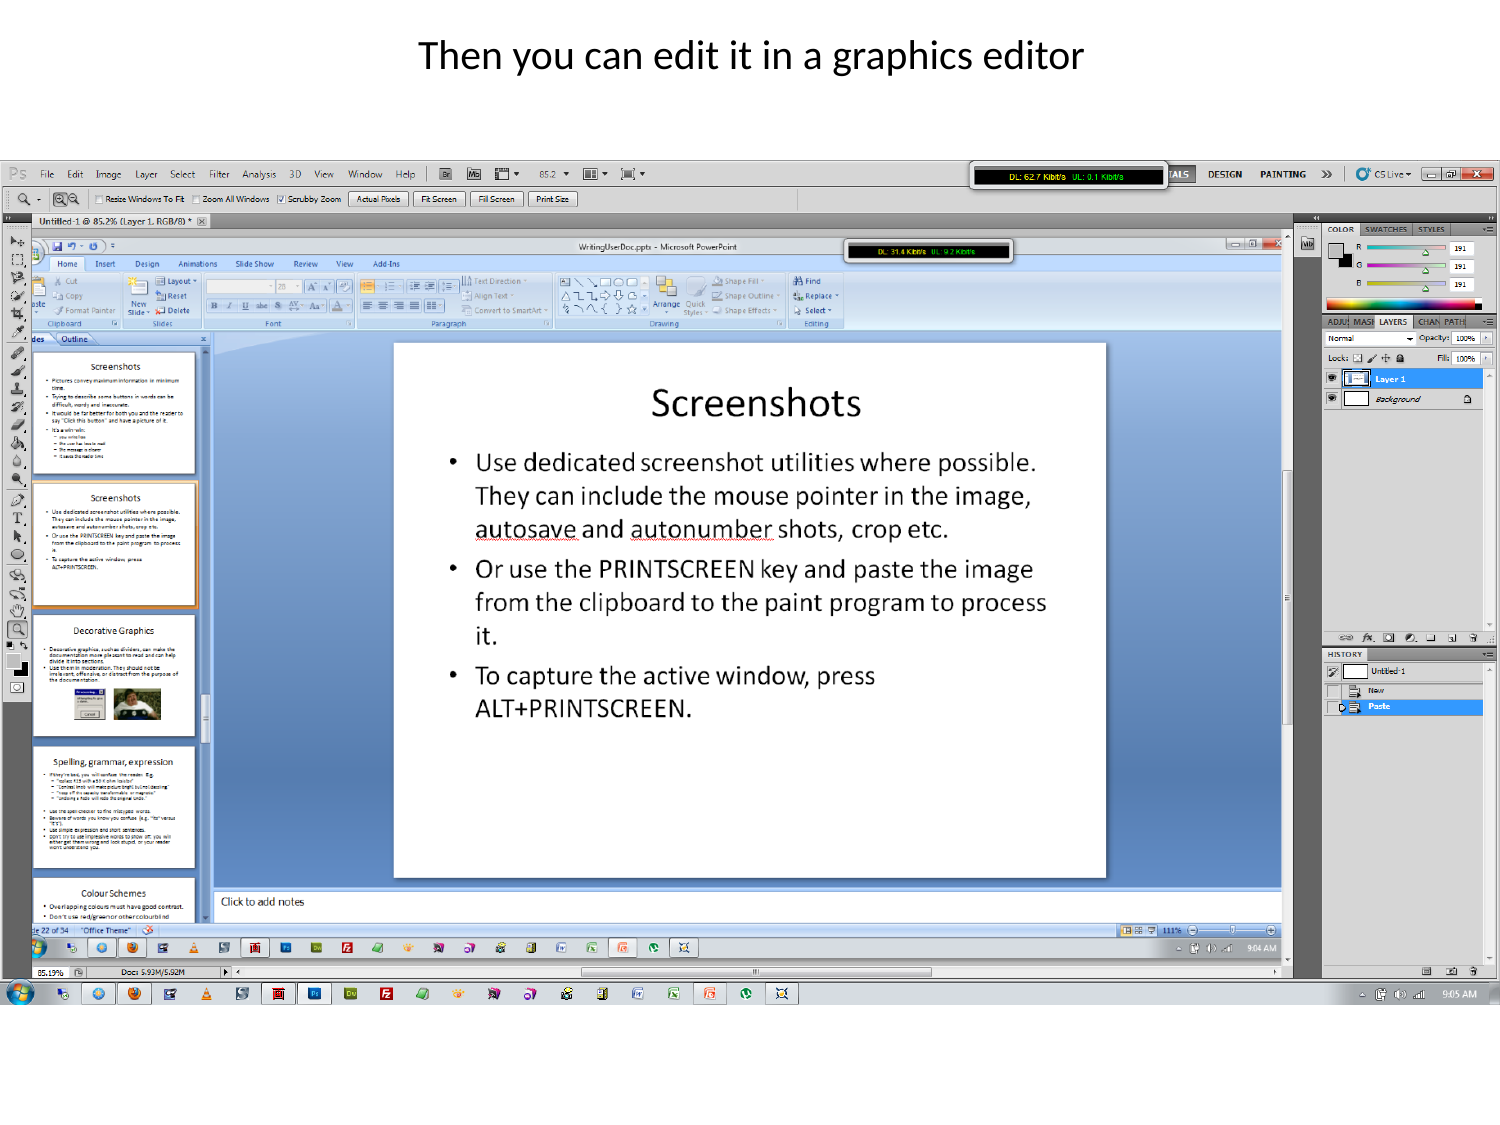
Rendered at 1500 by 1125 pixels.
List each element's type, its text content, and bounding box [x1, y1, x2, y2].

title Then you can edit it in a graphics editor [76, 18, 1428, 88]
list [0, 160, 1500, 1006]
